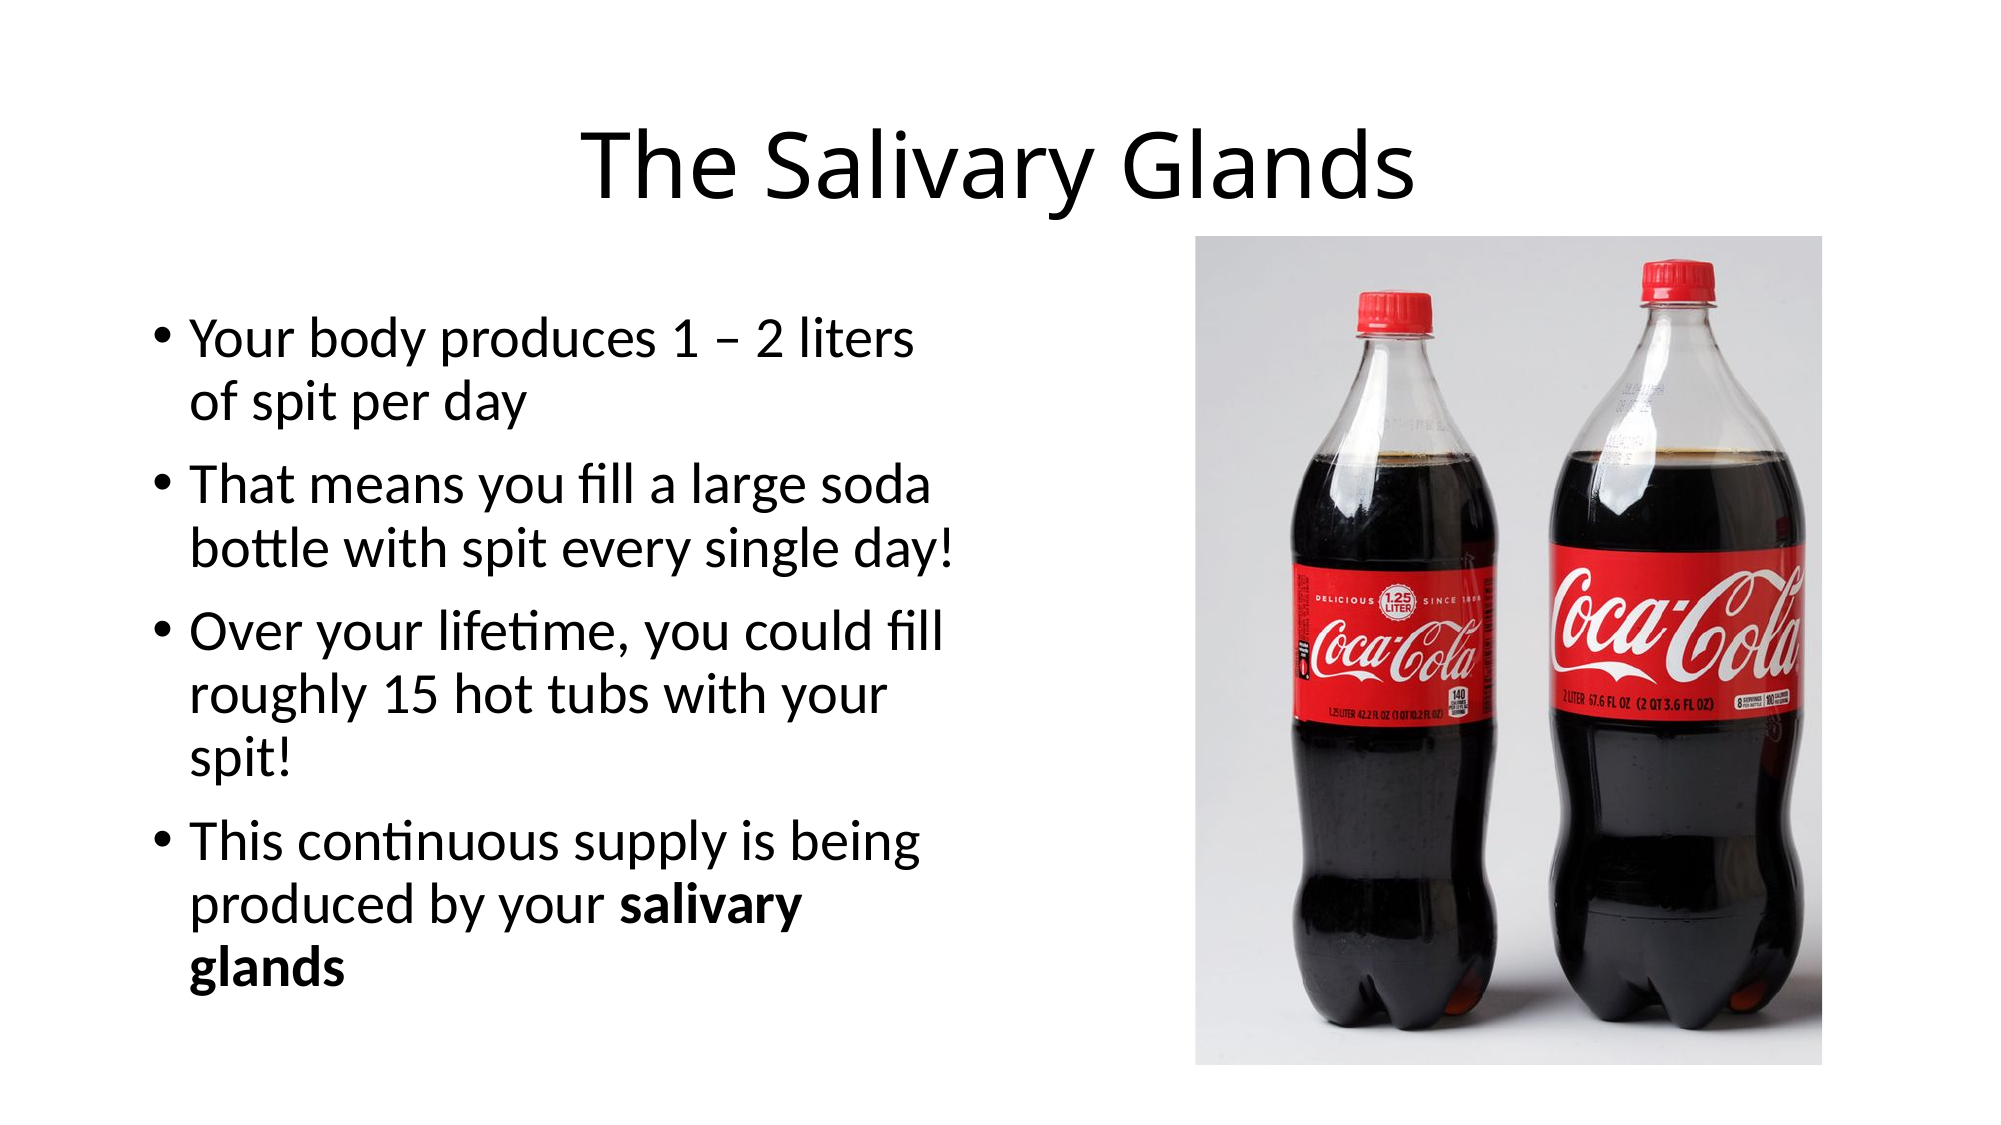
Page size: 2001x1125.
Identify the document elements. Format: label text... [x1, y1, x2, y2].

list Your body produces 1 – 2 liters of spit per day That means you fill a large soda bottle with spit every single day! Over your lifetime, you could fill roughly 15 hot tubs with your spit! This continuous supply is being produced by your salivary glands [137, 299, 988, 1014]
title The Salivary Glands [137, 59, 1863, 278]
picture [1195, 236, 1823, 1065]
